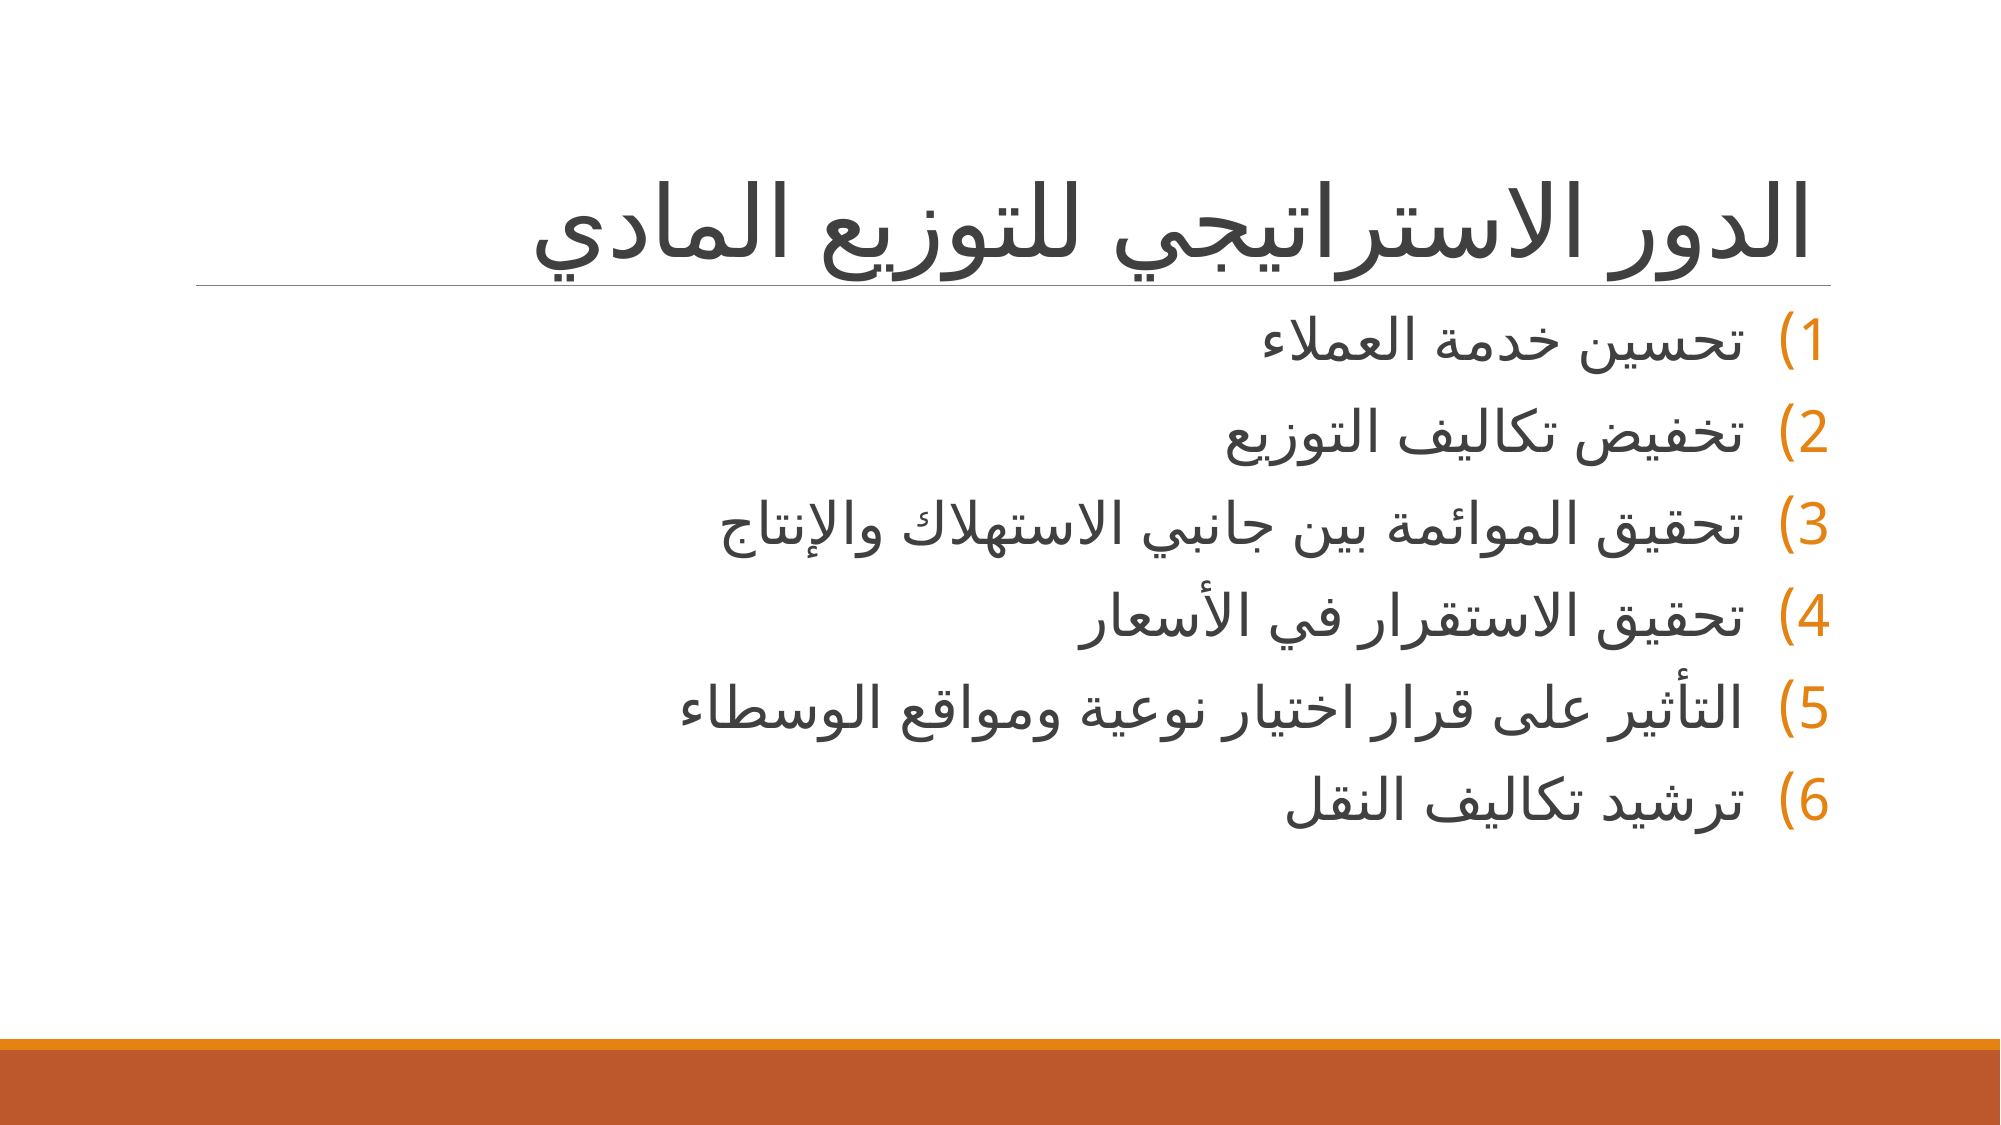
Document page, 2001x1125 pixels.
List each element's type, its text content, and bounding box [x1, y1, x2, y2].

title الدور الاستراتيجي للتوزيع المادي [180, 47, 1830, 285]
list تحسين خدمة العملاء تخفيض تكاليف التوزيع تحقيق الموائمة بين جانبي الاستهلاك والإنتاج تحقيق الاستقرار في الأسعار التأثير على قرار اختيار نوعية ومواقع الوسطاء ترشيد تكاليف النقل [180, 302, 1830, 963]
